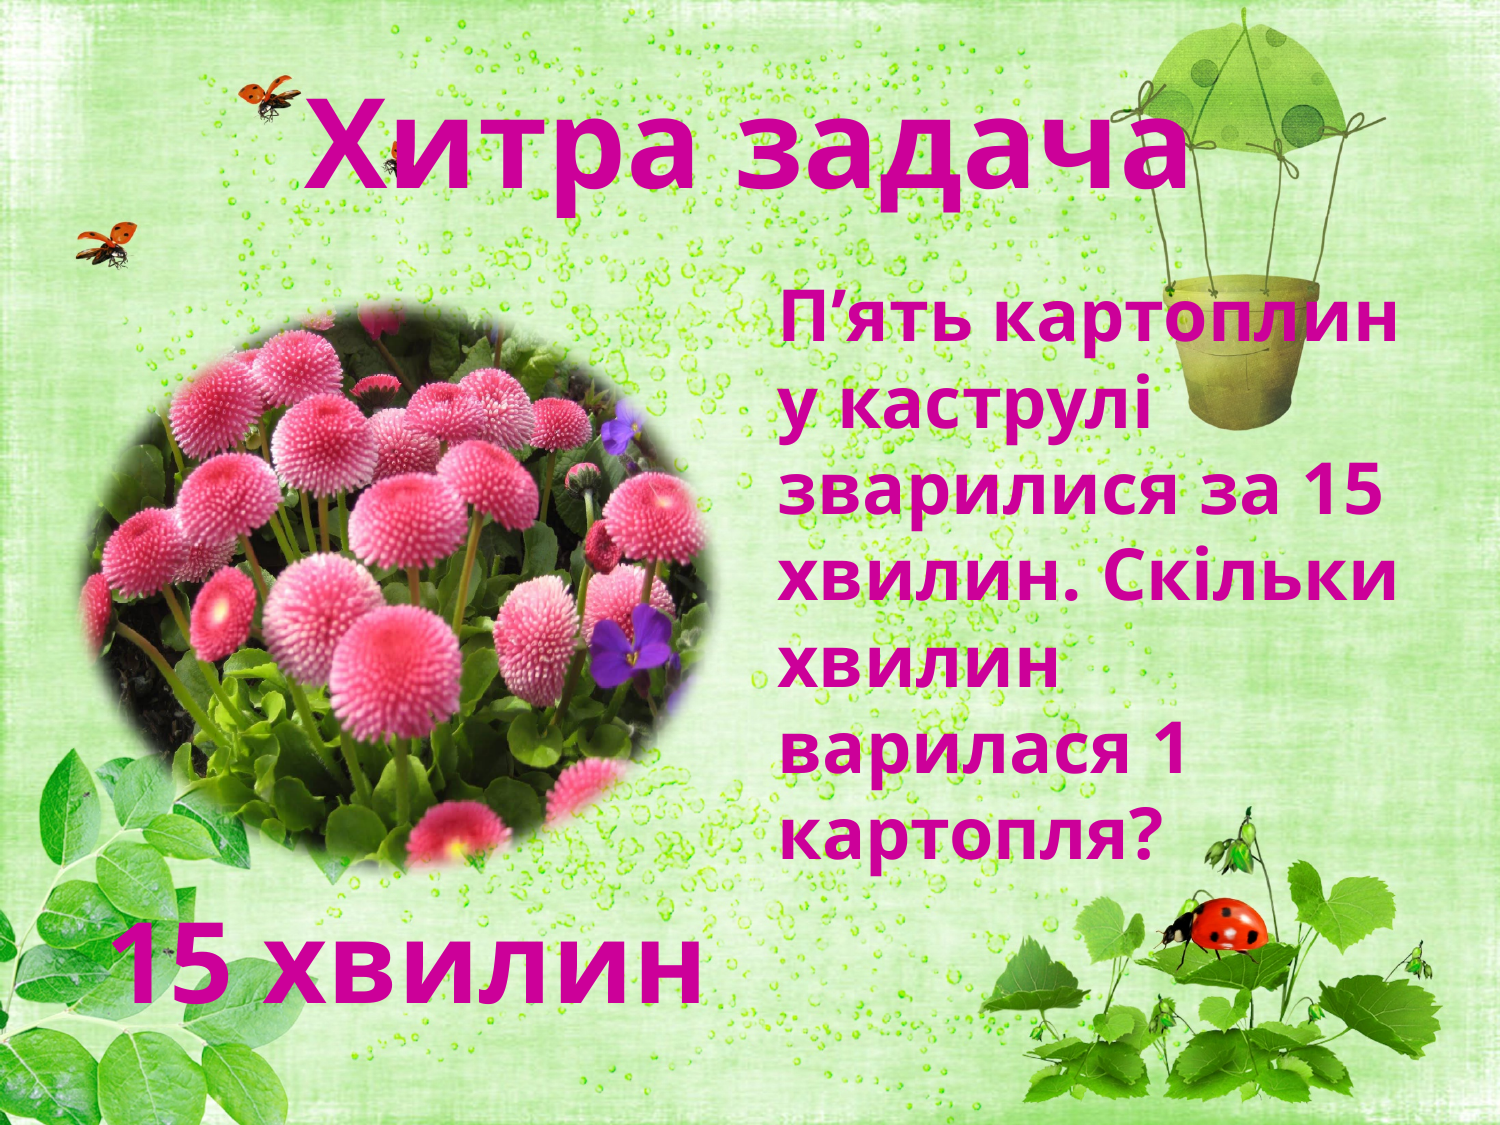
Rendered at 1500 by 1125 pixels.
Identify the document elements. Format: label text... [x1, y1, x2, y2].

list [64, 290, 728, 883]
list П’ять картоплин у каструлі зварилися за 15 хвилин. Скільки хвилин варилася 1 картопля? [762, 262, 1425, 1005]
text_box 15 хвилин [90, 891, 723, 1034]
title Хитра задача [75, 45, 1425, 233]
picture [0, 0, 1500, 1125]
